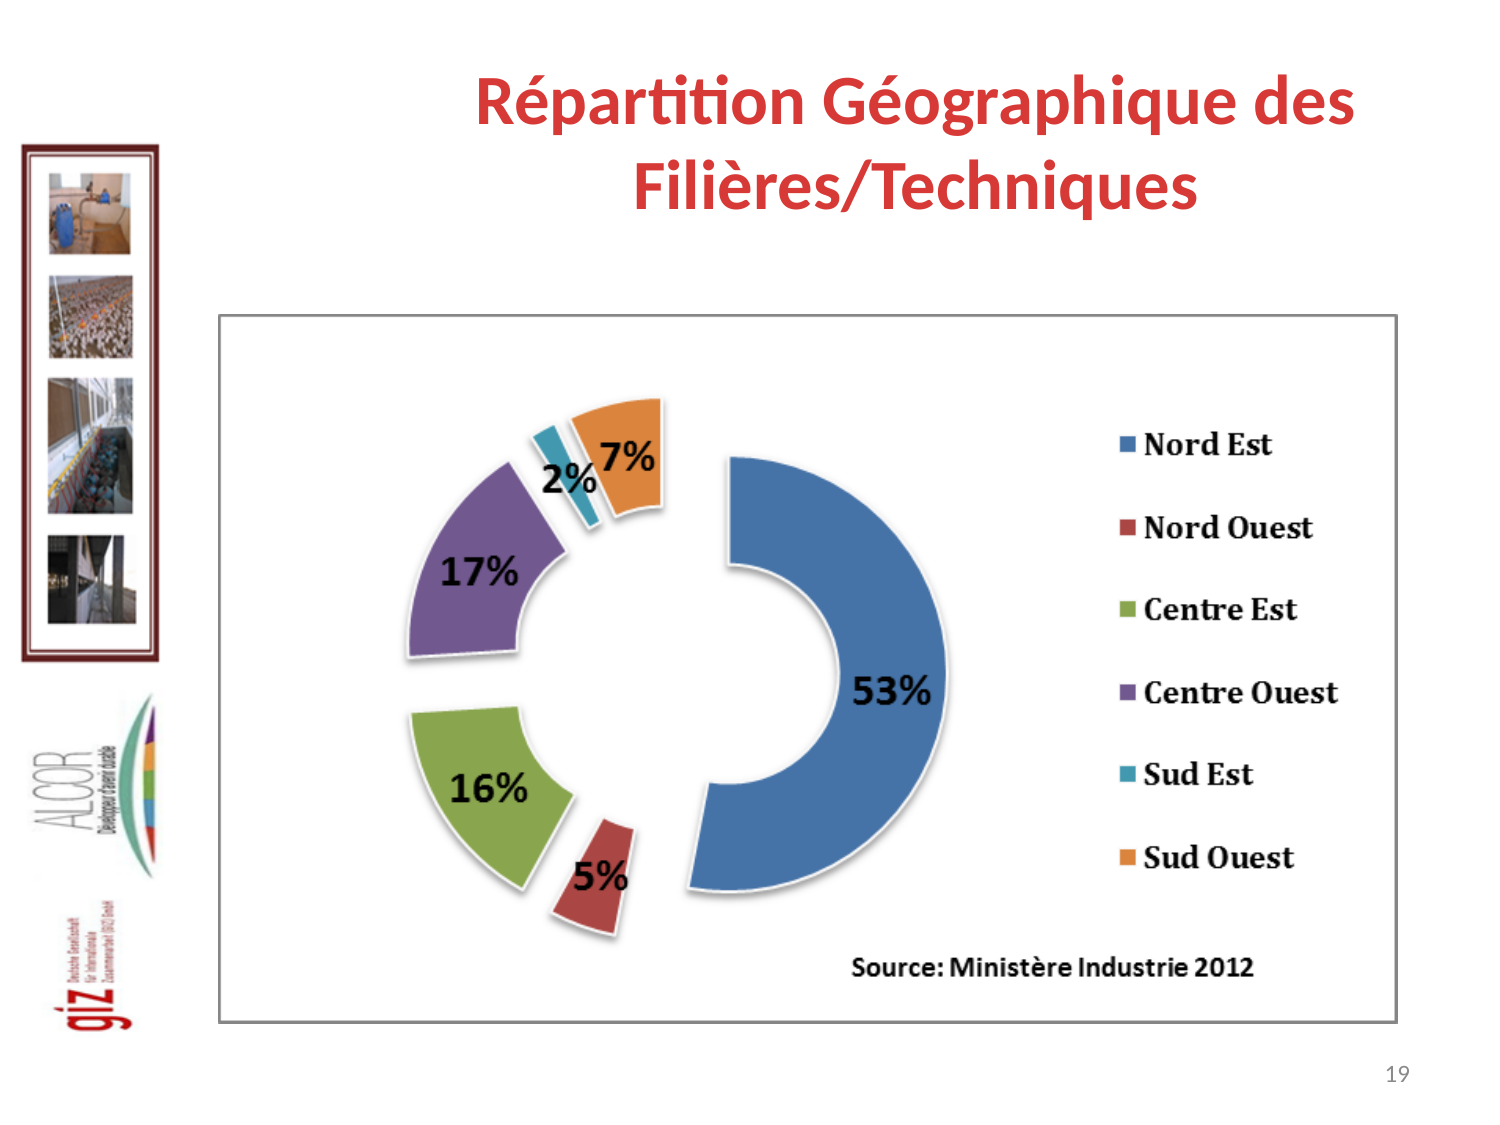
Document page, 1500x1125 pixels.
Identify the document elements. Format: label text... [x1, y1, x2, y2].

slide_number 19 [1074, 1042, 1425, 1103]
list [218, 313, 1399, 1024]
title Répartition Géographique des Filières/Techniques [407, 45, 1425, 233]
picture [17, 136, 172, 1047]
